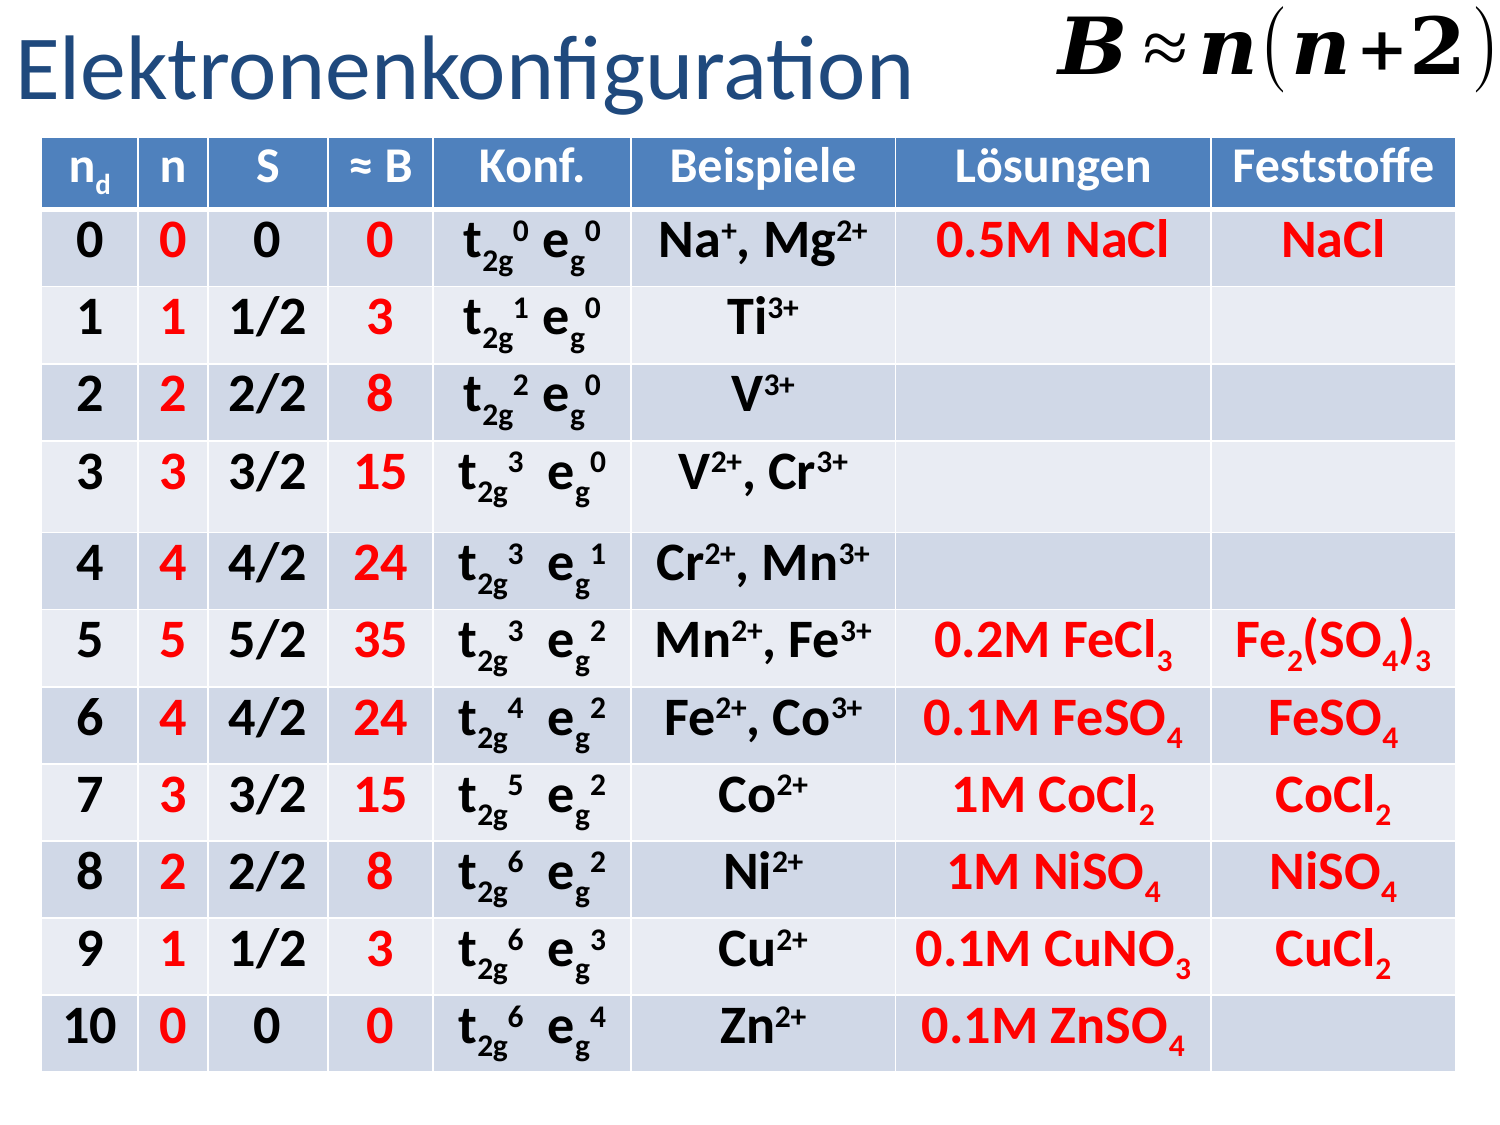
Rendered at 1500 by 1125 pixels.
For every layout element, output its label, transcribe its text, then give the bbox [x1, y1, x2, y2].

table_cell [896, 442, 1210, 532]
table_cell 8 [329, 842, 432, 917]
table_cell Fe2(SO4)3 [1212, 610, 1455, 686]
table_cell t2g6 eg2 [434, 842, 630, 917]
table_cell 24 [329, 533, 432, 609]
table_cell 9 [42, 919, 137, 994]
table_cell 8 [329, 365, 432, 440]
table_cell Cr2+, Mn3+ [632, 533, 895, 609]
table_cell 5 [42, 610, 137, 686]
table_cell 4 [42, 533, 137, 609]
table_cell t2g3 eg0 [434, 442, 630, 532]
table_header S [209, 138, 327, 207]
table_cell 4/2 [209, 533, 327, 609]
table_header n [139, 138, 207, 207]
table_cell Ni2+ [632, 842, 895, 917]
table_cell V3+ [632, 365, 895, 440]
table_header Feststoffe [1212, 138, 1455, 207]
table_cell Co2+ [632, 765, 895, 840]
table_cell FeSO4 [1212, 688, 1455, 763]
table_header Lösungen [896, 138, 1210, 207]
table_cell t2g5 eg2 [434, 765, 630, 840]
table_cell 0 [139, 996, 207, 1071]
table_header nd [42, 138, 137, 207]
table_cell 1M CoCl2 [896, 765, 1210, 840]
table_header Konf. [434, 138, 630, 207]
table_cell 3/2 [209, 442, 327, 532]
table_cell 0.1M FeSO4 [896, 688, 1210, 763]
table_cell Zn2+ [632, 996, 895, 1071]
table_cell Mn2+, Fe3+ [632, 610, 895, 686]
table_cell 4/2 [209, 688, 327, 763]
table_cell 0 [42, 212, 137, 286]
table_cell 10 [42, 996, 137, 1071]
table_cell 6 [42, 688, 137, 763]
table_cell t2g0 eg0 [434, 212, 630, 286]
table_cell 4 [139, 688, 207, 763]
table_cell NiSO4 [1212, 842, 1455, 917]
table_cell 15 [329, 765, 432, 840]
table_cell 5 [139, 610, 207, 686]
table_cell NaCl [1212, 212, 1455, 286]
table_cell 0.5M NaCl [896, 212, 1210, 286]
table_cell 1 [42, 287, 137, 363]
table_cell 1/2 [209, 919, 327, 994]
table_cell 0.2M FeCl3 [896, 610, 1210, 686]
table_header Beispiele [632, 138, 895, 207]
table_cell 2 [139, 842, 207, 917]
table_cell CuCl2 [1212, 919, 1455, 994]
table_cell 0 [139, 212, 207, 286]
table_cell Na+, Mg2+ [632, 212, 895, 286]
table_cell [1212, 442, 1455, 532]
table_cell 1M NiSO4 [896, 842, 1210, 917]
table_cell 0 [329, 996, 432, 1071]
table_cell t2g4 eg2 [434, 688, 630, 763]
table_cell 2/2 [209, 365, 327, 440]
table_cell [1212, 287, 1455, 363]
table_cell Cu2+ [632, 919, 895, 994]
table_cell 0.1M CuNO3 [896, 919, 1210, 994]
table_cell 24 [329, 688, 432, 763]
table_cell 5/2 [209, 610, 327, 686]
table_cell 35 [329, 610, 432, 686]
table_cell 15 [329, 442, 432, 532]
table_cell 7 [42, 765, 137, 840]
table_cell [1212, 365, 1455, 440]
table_cell 2 [42, 365, 137, 440]
table_cell 3/2 [209, 765, 327, 840]
table_cell t2g3 eg2 [434, 610, 630, 686]
table_cell t2g6 eg4 [434, 996, 630, 1071]
table_cell [896, 287, 1210, 363]
table_cell 3 [42, 442, 137, 532]
table_cell 3 [139, 765, 207, 840]
table_cell CoCl2 [1212, 765, 1455, 840]
table_cell 1 [139, 287, 207, 363]
table_cell [1212, 996, 1455, 1071]
table_cell t2g3 eg1 [434, 533, 630, 609]
table_cell 8 [42, 842, 137, 917]
table_cell 1 [139, 919, 207, 994]
table_cell Fe2+, Co3+ [632, 688, 895, 763]
title Elektronenkonfiguration [0, 0, 1500, 126]
table_cell 0 [329, 212, 432, 286]
table_cell 3 [329, 919, 432, 994]
table_cell 2 [139, 365, 207, 440]
table_cell [896, 365, 1210, 440]
table_cell V2+, Cr3+ [632, 442, 895, 532]
table_cell 1/2 [209, 287, 327, 363]
table_cell [896, 533, 1210, 609]
table_header ≈ B [329, 138, 432, 207]
table_cell t2g6 eg3 [434, 919, 630, 994]
table_cell 0 [209, 996, 327, 1071]
table_cell Ti3+ [632, 287, 895, 363]
table_cell t2g1 eg0 [434, 287, 630, 363]
table_cell 0 [209, 212, 327, 286]
table_cell 0.1M ZnSO4 [896, 996, 1210, 1071]
table_cell t2g2 eg0 [434, 365, 630, 440]
table_cell 4 [139, 533, 207, 609]
table_cell [1212, 533, 1455, 609]
table_cell 3 [329, 287, 432, 363]
table_cell 2/2 [209, 842, 327, 917]
table_cell 3 [139, 442, 207, 532]
